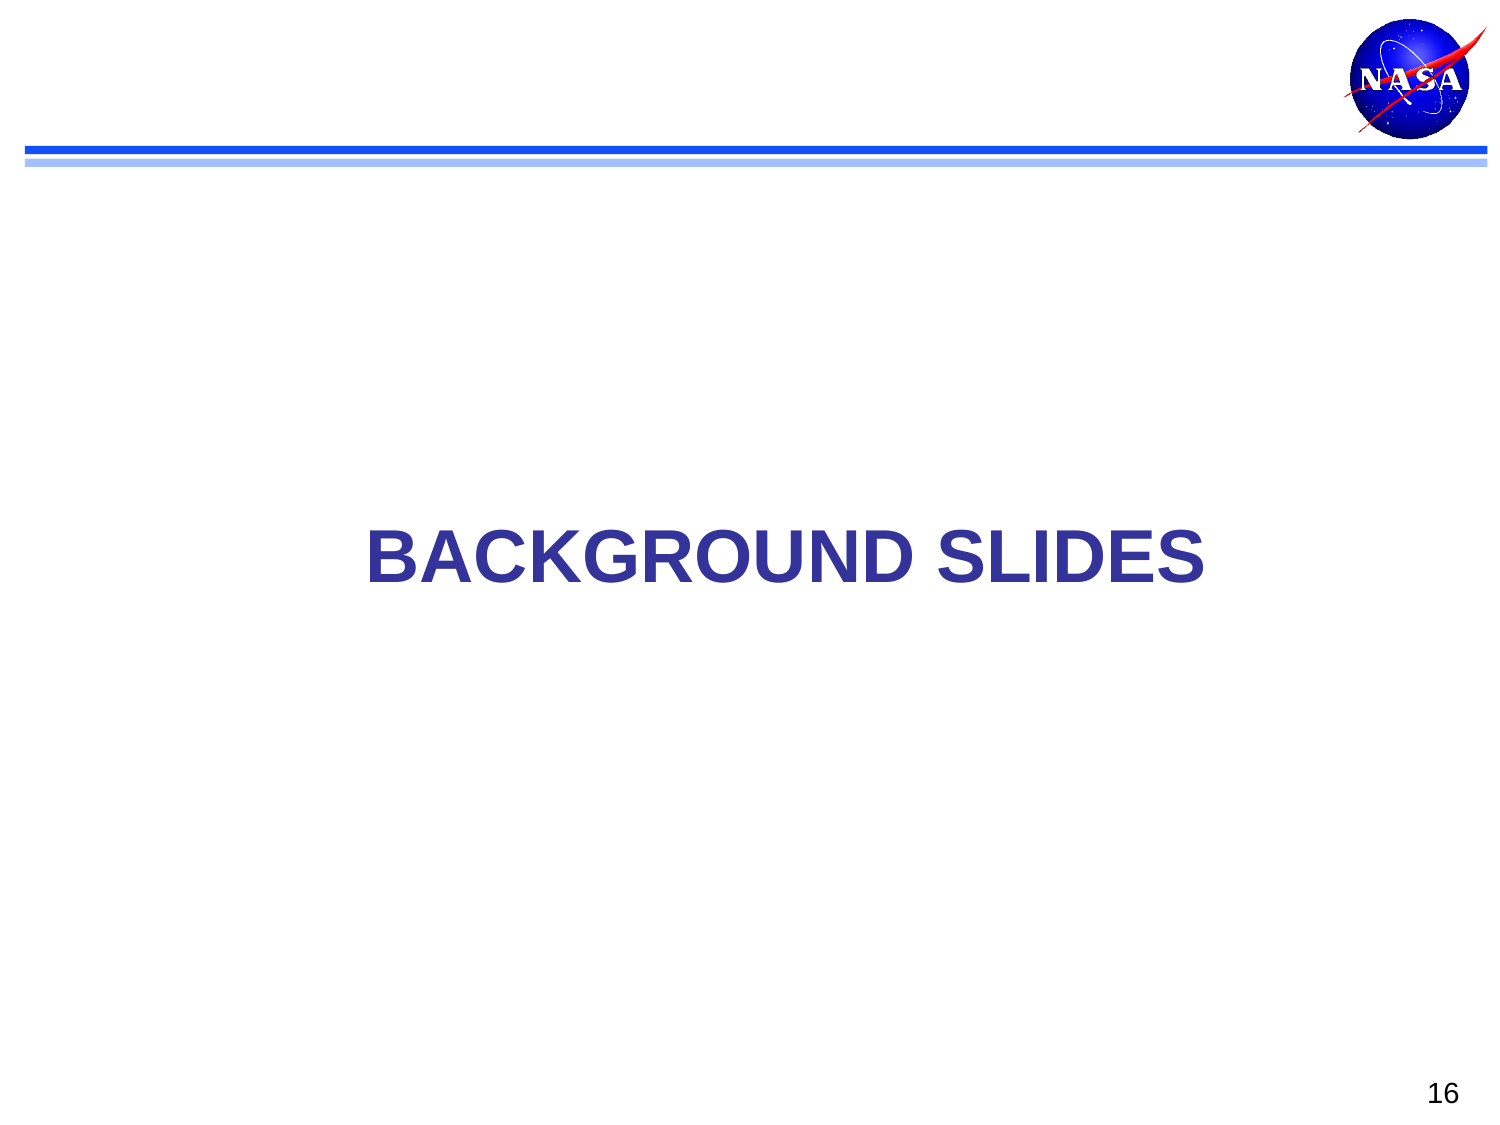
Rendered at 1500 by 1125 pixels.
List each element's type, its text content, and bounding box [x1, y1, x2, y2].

picture [1325, 10, 1500, 150]
list BACKGROUND SLIDES [267, 513, 1306, 674]
slide_number 16 [1161, 1066, 1475, 1125]
